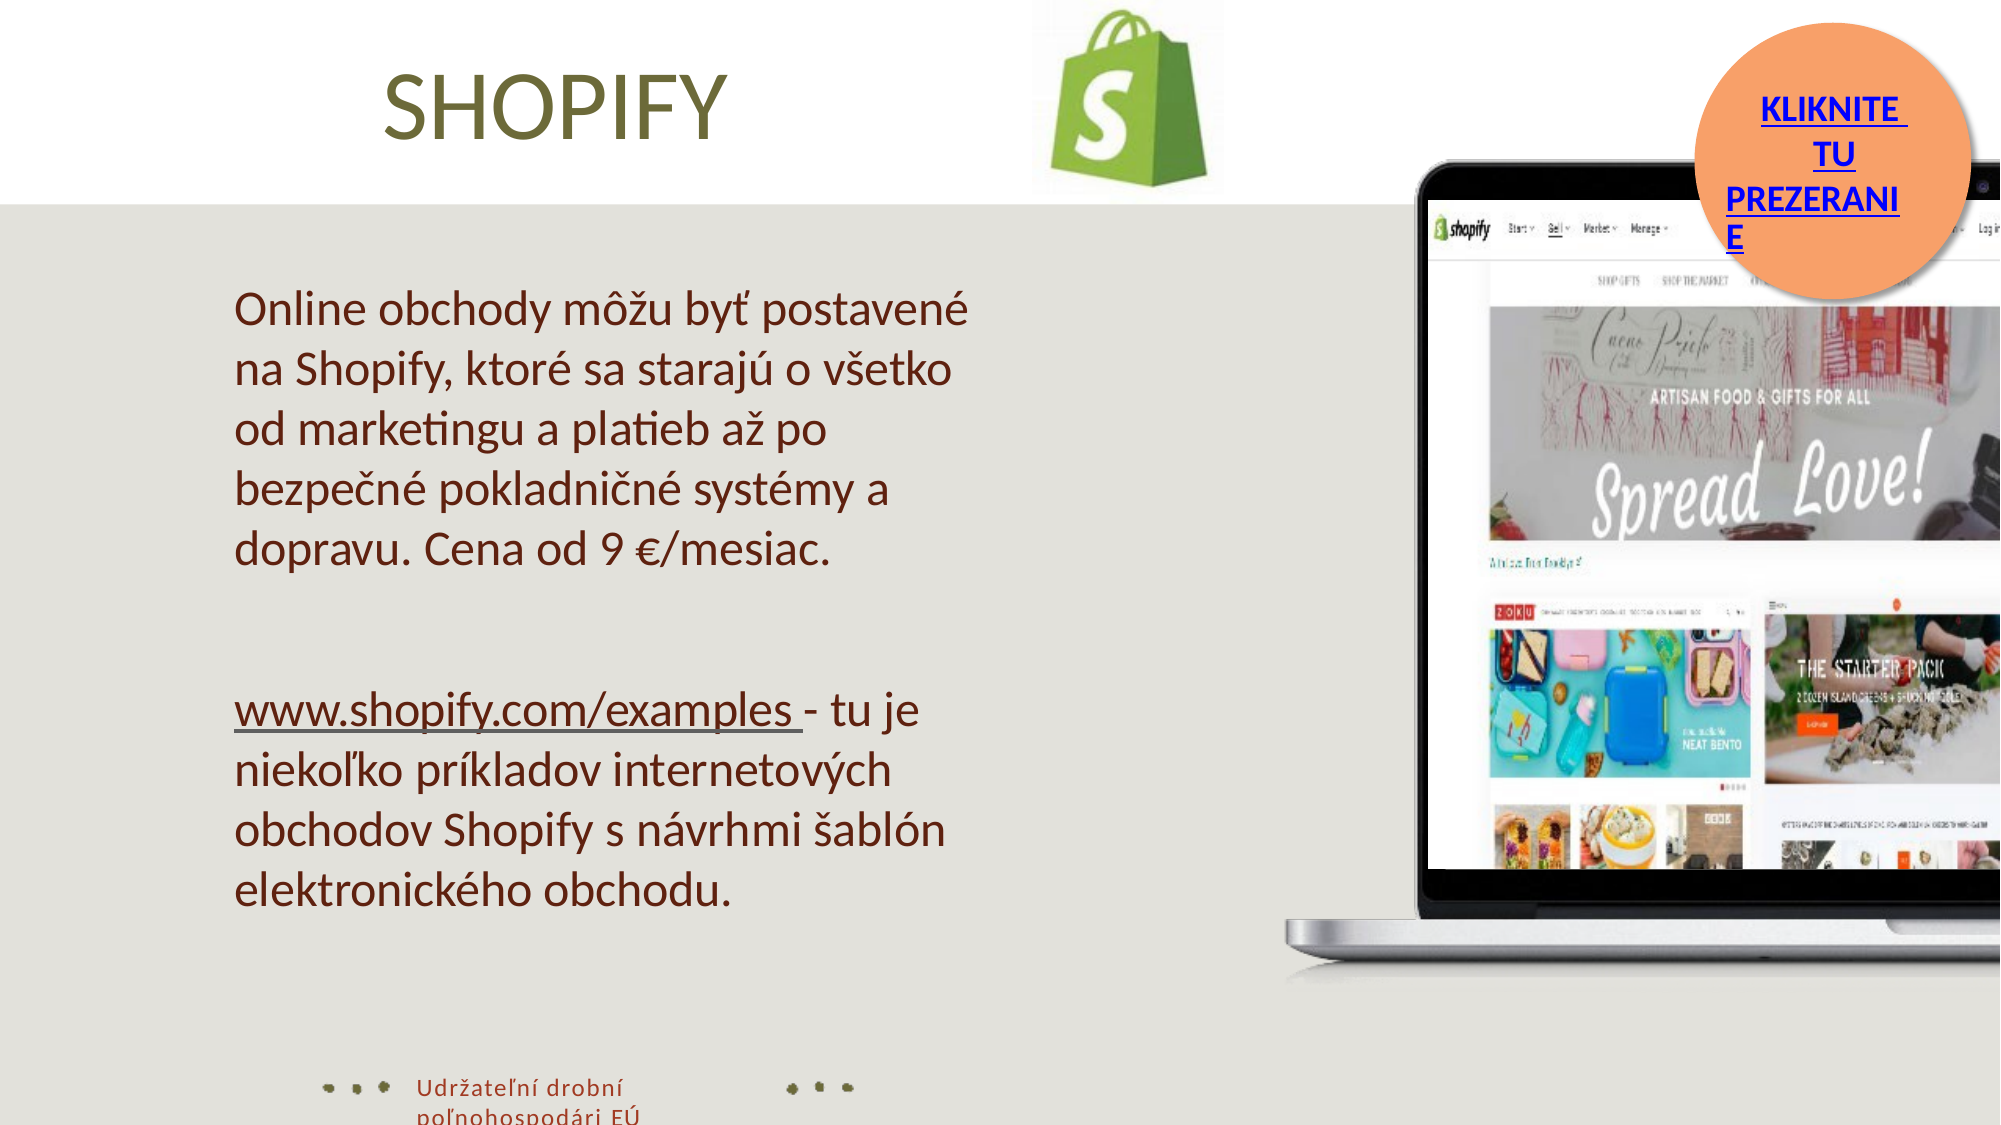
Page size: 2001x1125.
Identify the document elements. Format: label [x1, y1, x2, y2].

picture [1032, 0, 1224, 204]
text_box [319, 18, 2000, 1125]
text_box [0, 121, 314, 1125]
